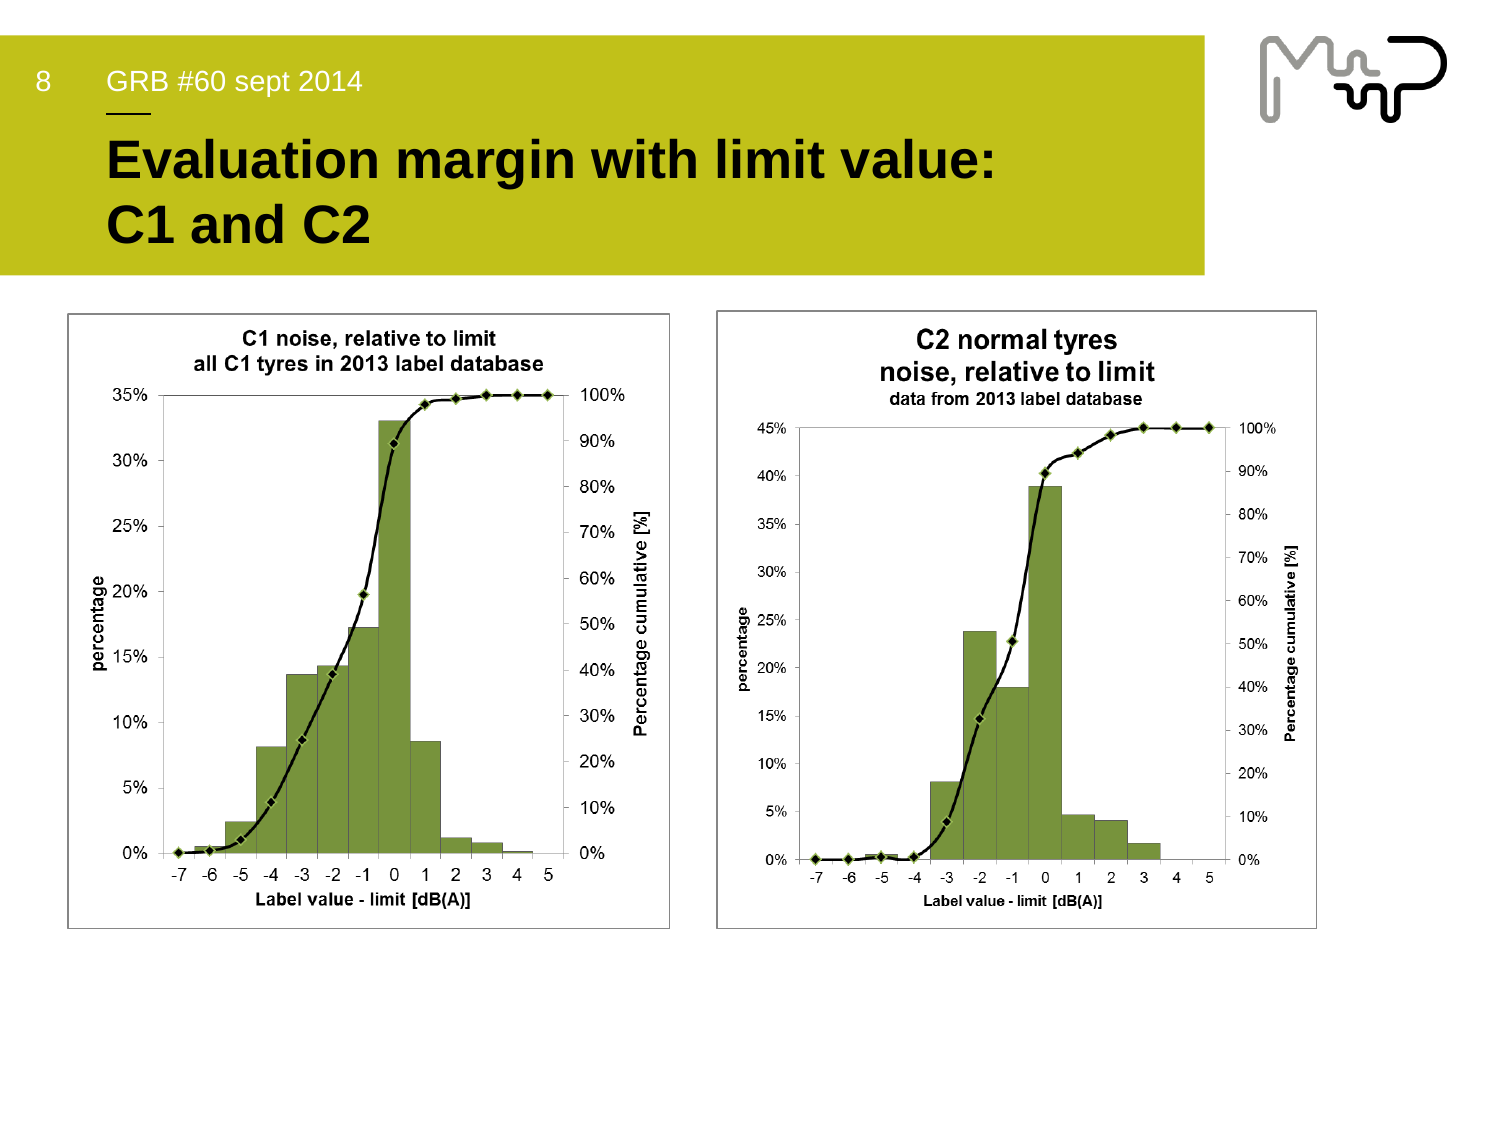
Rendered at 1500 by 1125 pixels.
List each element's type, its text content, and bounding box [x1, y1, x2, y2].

picture [67, 313, 671, 929]
picture [715, 310, 1318, 929]
slide_number 8 [35, 62, 83, 98]
picture [1260, 36, 1447, 123]
footer GRB #60 sept 2014 [0, 62, 1205, 122]
title Evaluation margin with limit value: C1 and C2 [0, 124, 1205, 276]
